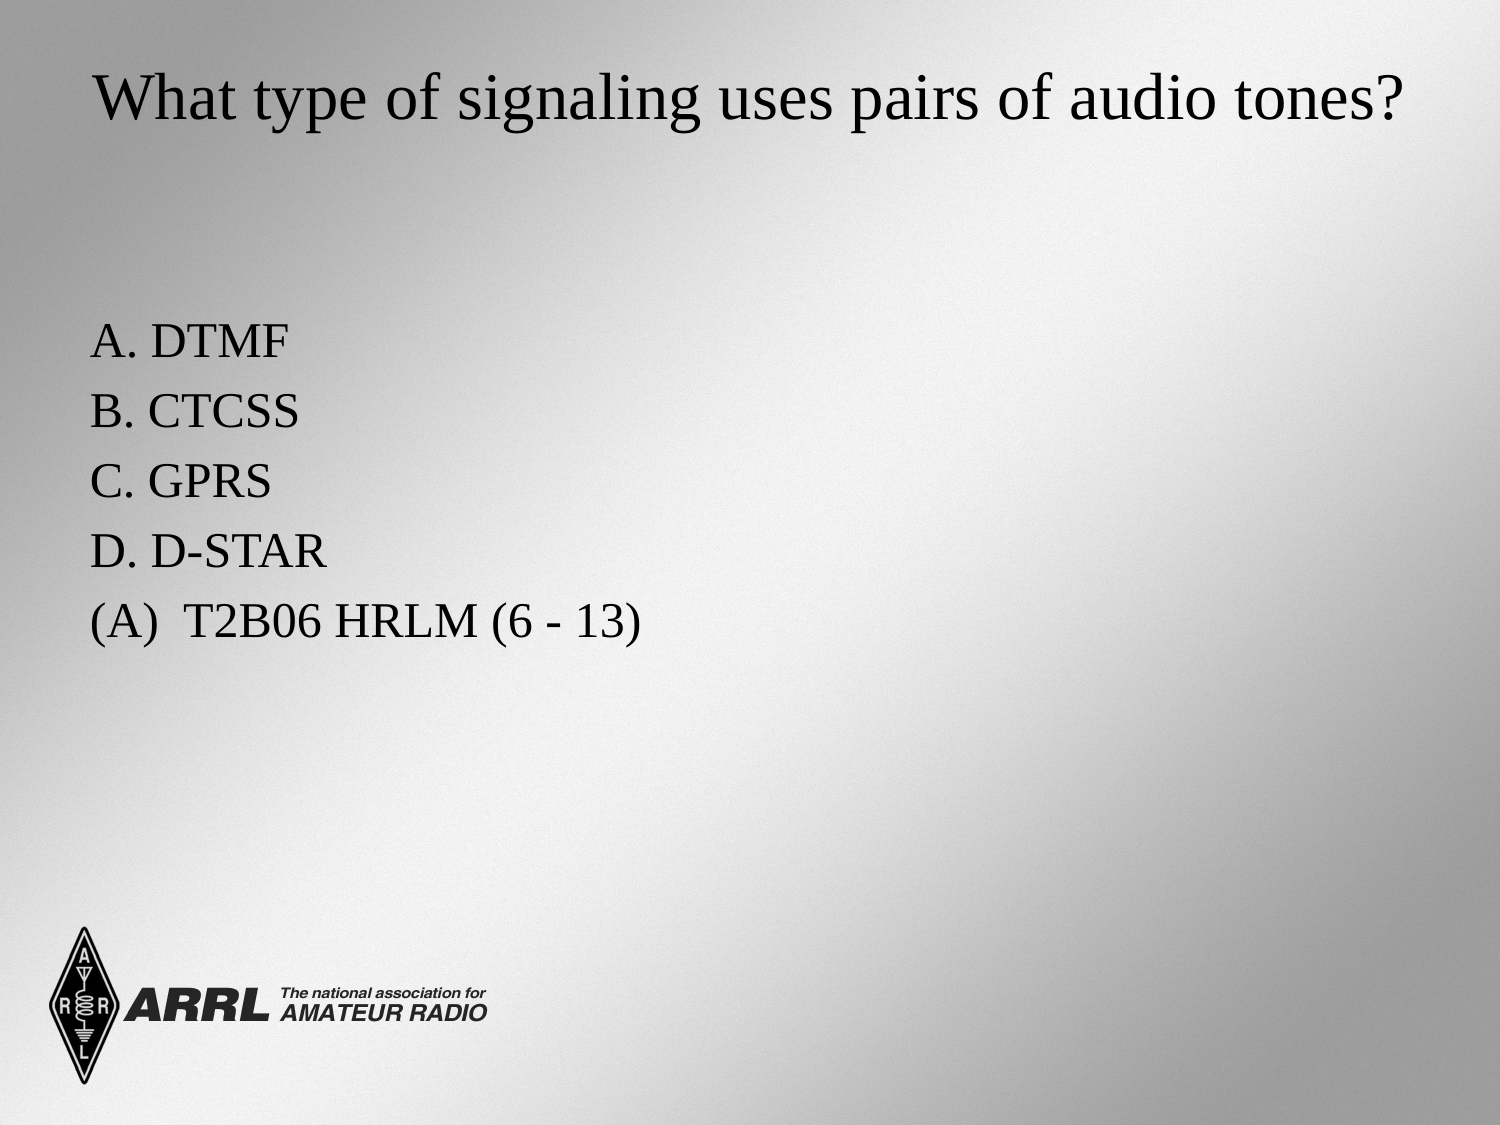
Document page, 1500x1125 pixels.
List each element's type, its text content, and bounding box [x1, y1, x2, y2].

list A. DTMF B. CTCSS C. GPRS D. D-STAR (A) T2B06 HRLM (6 - 13) [75, 299, 1425, 1005]
title What type of signaling uses pairs of audio tones? [75, 45, 1425, 233]
picture [0, 0, 1500, 1125]
